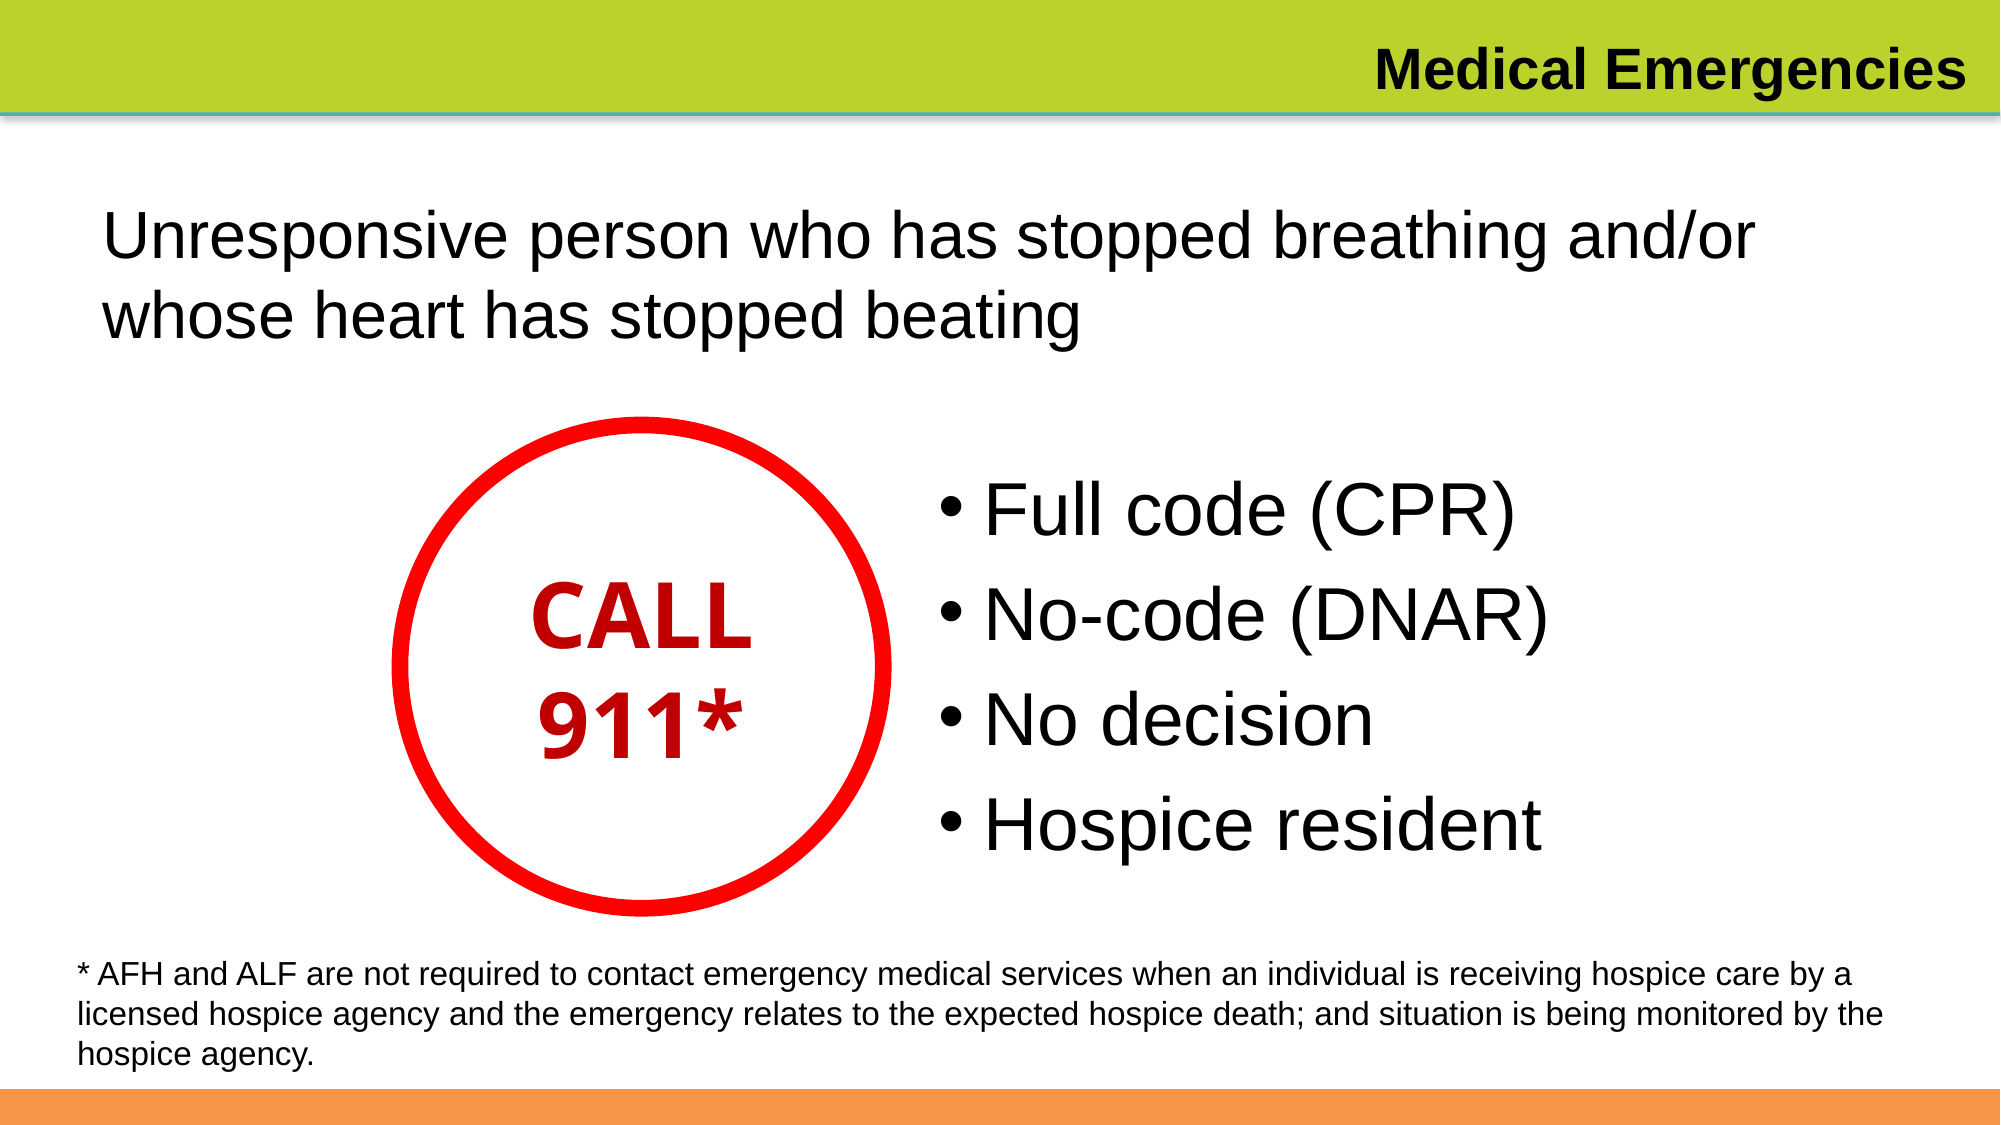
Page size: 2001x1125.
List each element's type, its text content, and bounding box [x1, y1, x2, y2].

title Medical Emergencies [183, 19, 1984, 113]
list Unresponsive person who has stopped breathing and/or whose heart has stopped beating Full code (CPR) No-code (DNAR) No decision Hospice resident [87, 184, 1951, 928]
text_box * AFH and ALF are not required to contact emergency medical services when an individual is receiving hospice care by a licensed hospice agency and the emergency relates to the expected hospice death; and situation is being monitored by the hospice agency. [62, 944, 1925, 1080]
text_box CALL 911* [397, 422, 886, 911]
